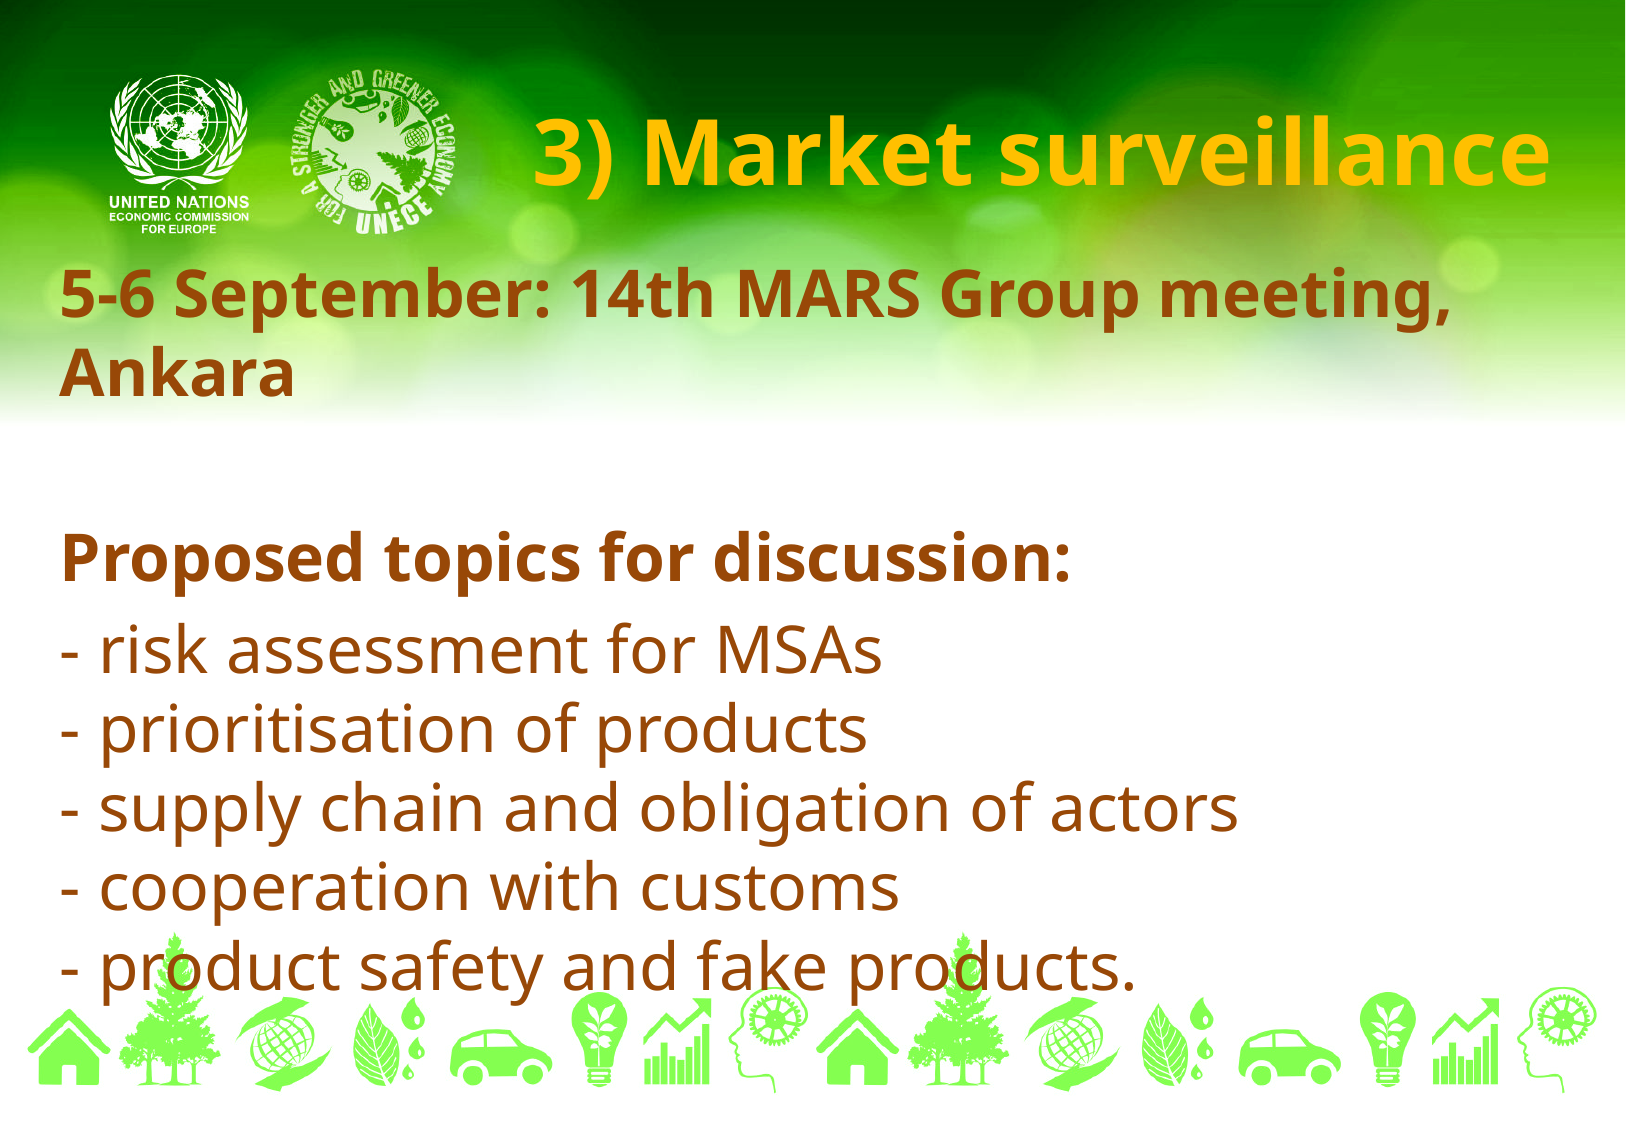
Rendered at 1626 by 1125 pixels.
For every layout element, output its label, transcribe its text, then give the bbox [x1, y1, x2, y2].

picture [0, 0, 1626, 1125]
title 3) Market surveillance [517, 54, 1625, 243]
list 5-6 September: 14th MARS Group meeting, Ankara Proposed topics for discussion: - risk assessment for MSAs - prioritisation of products - supply chain and obligation of actors - cooperation with customs - product safety and fake products. [44, 243, 1604, 1012]
